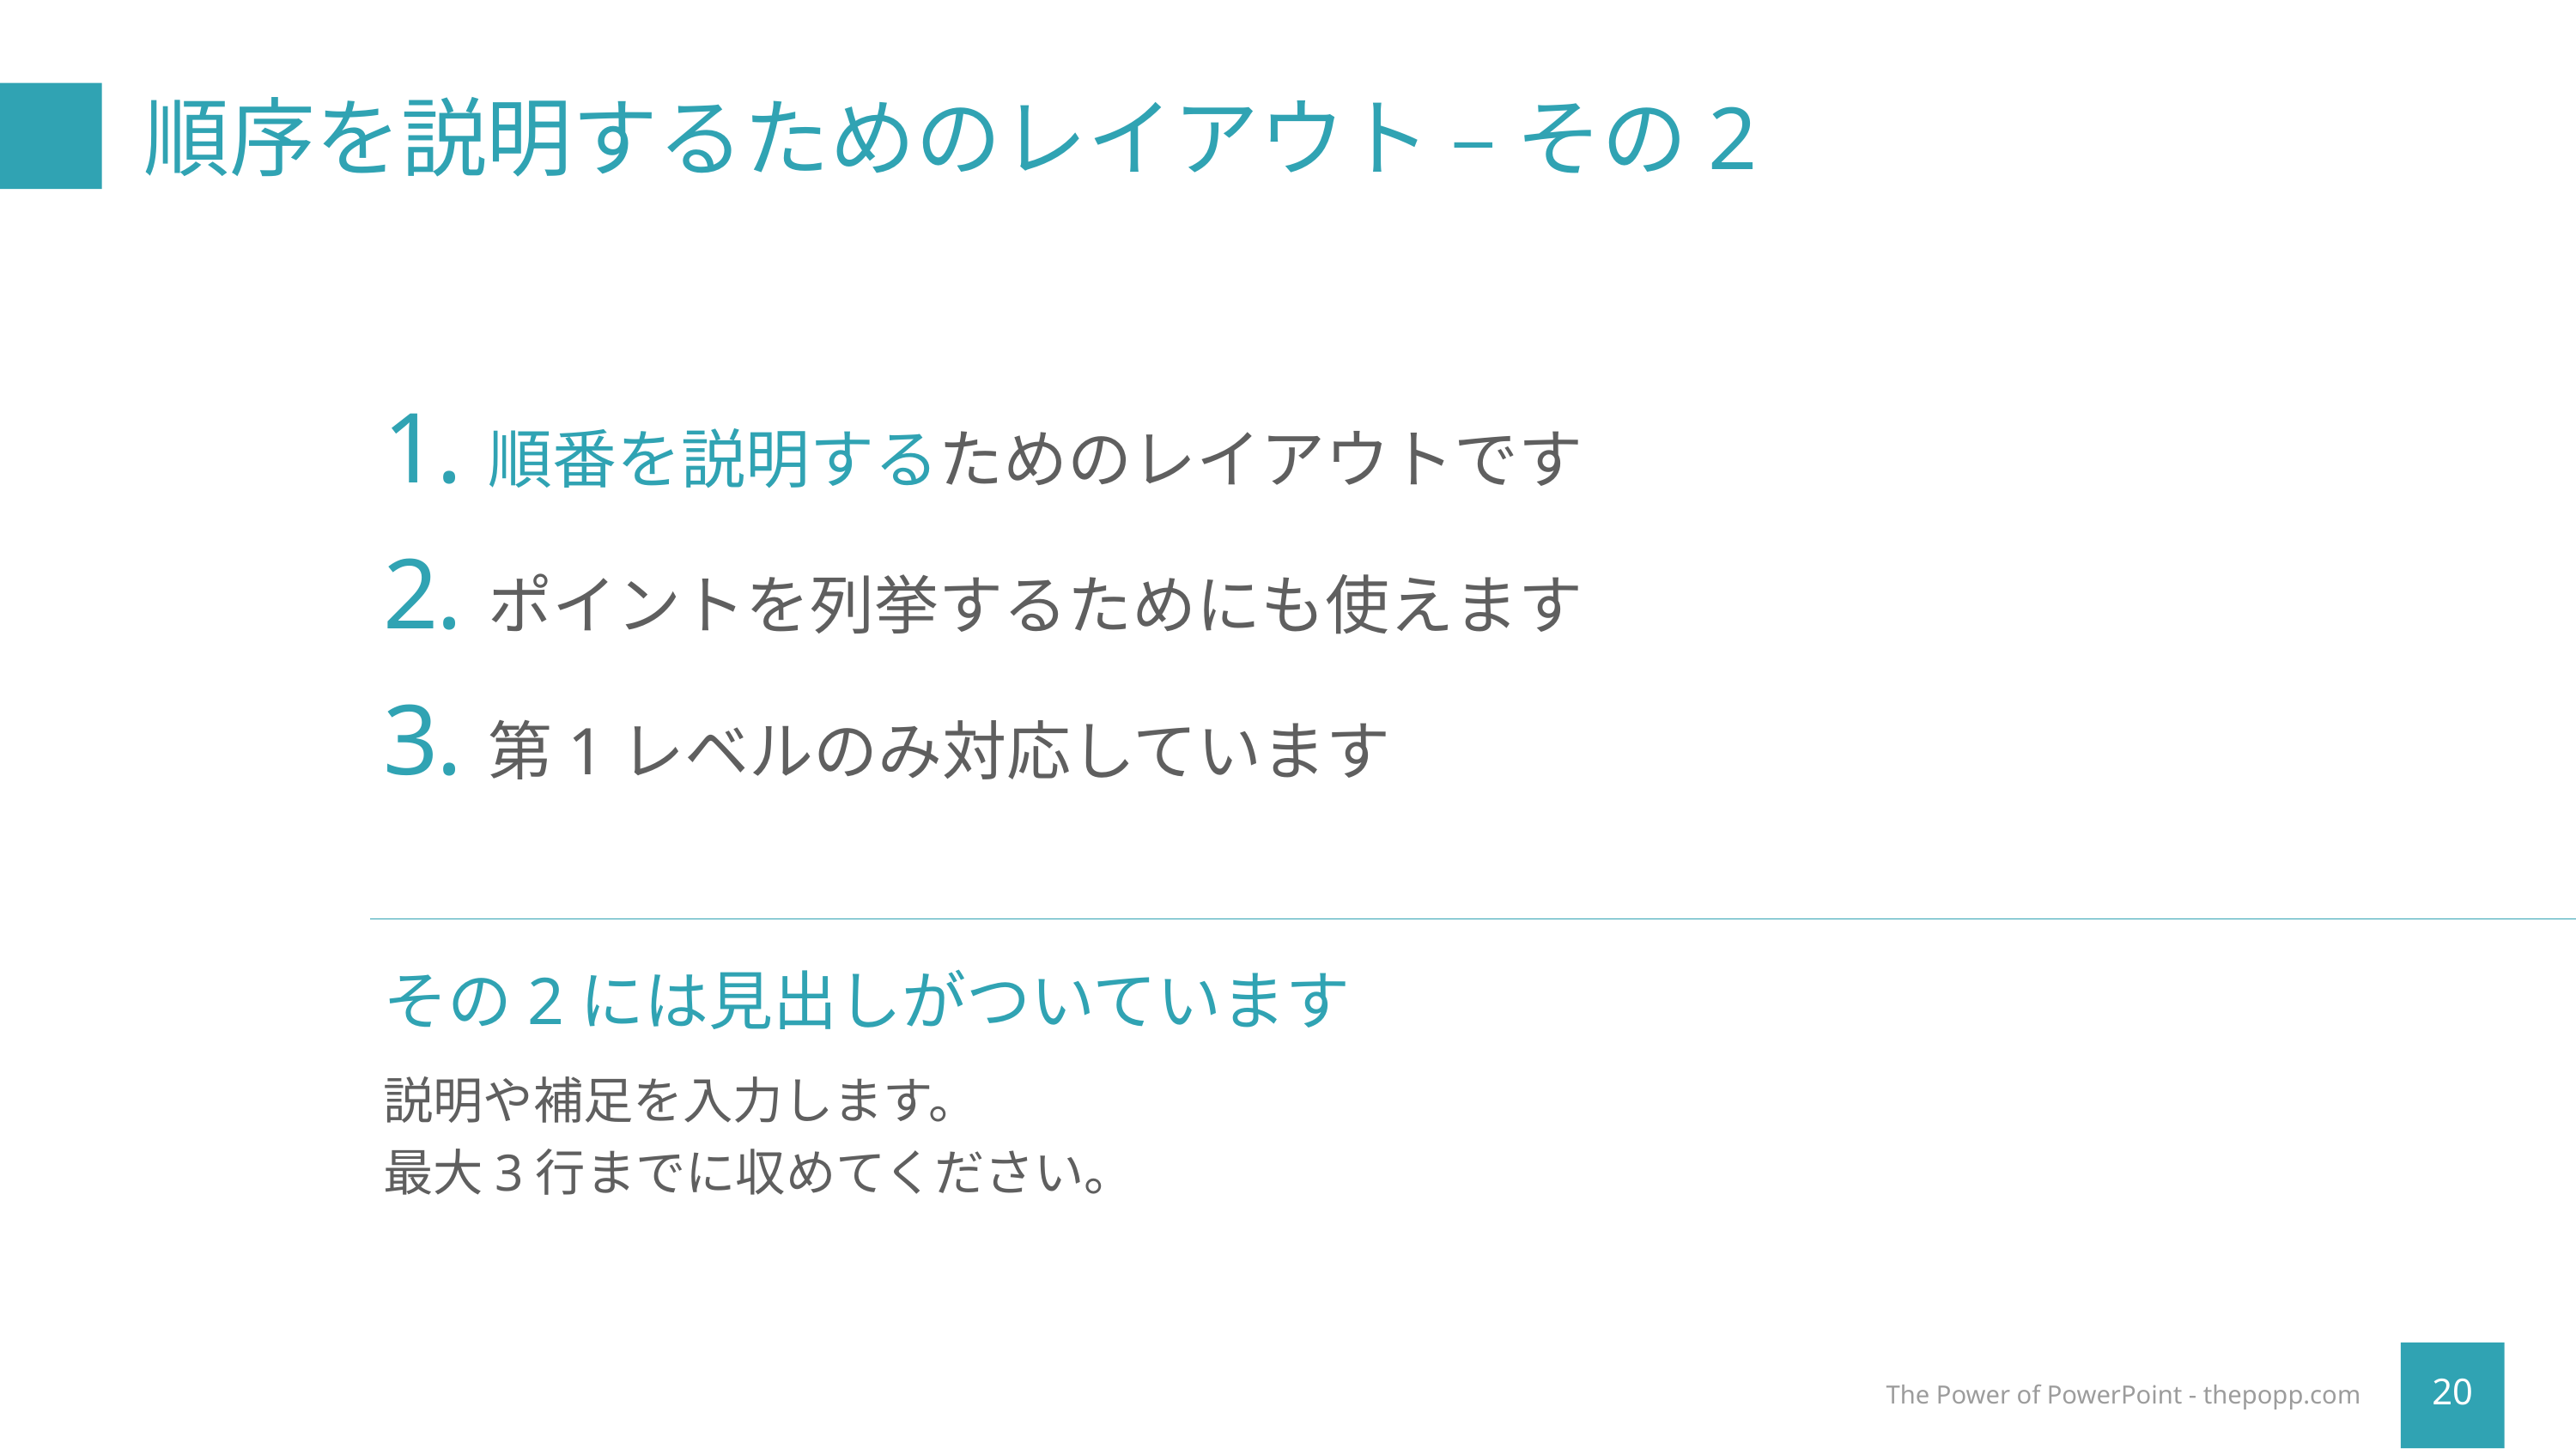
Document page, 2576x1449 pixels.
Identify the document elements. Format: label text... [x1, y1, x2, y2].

list 説明や補足を入力します。 最大3行までに収めてください。 [370, 1050, 2206, 1331]
slide_number 20 [2400, 1355, 2505, 1433]
footer The Power of PowerPoint - thepopp.com [1504, 1355, 2374, 1433]
title 順序を説明するためのレイアウト – その2 [131, 66, 2482, 219]
list 順番を説明するためのレイアウトです ポイントを列挙するためにも使えます 第1レベルのみ対応しています [370, 295, 2482, 895]
list その2には見出しがついています [370, 919, 2206, 1045]
